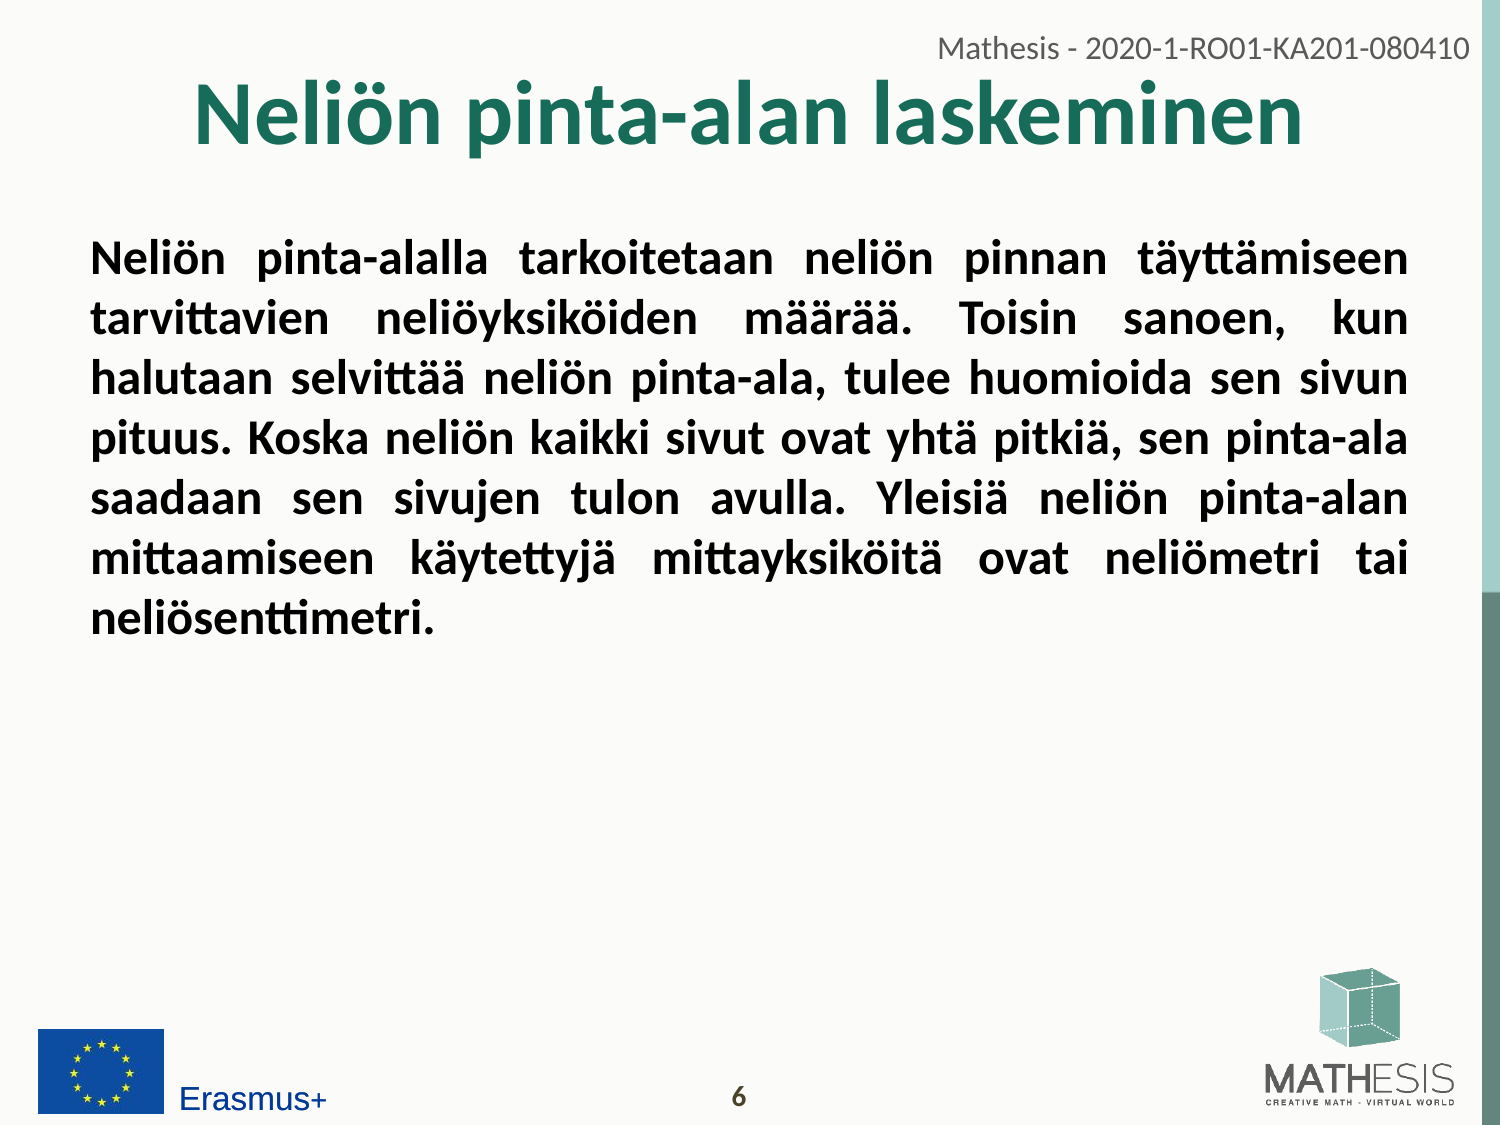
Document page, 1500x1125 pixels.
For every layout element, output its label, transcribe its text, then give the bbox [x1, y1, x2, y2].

list Neliön pinta-alalla tarkoitetaan neliön pinnan täyttämiseen tarvittavien neliöyksiköiden määrää. Toisin sanoen, kun halutaan selvittää neliön pinta-ala, tulee huomioida sen sivun pituus. Koska neliön kaikki sivut ovat yhtä pitkiä, sen pinta-ala saadaan sen sivujen tulon avulla. Yleisiä neliön pinta-alan mittaamiseen käytettyjä mittayksiköitä ovat neliömetri tai neliösenttimetri. [75, 216, 1425, 959]
title Neliön pinta-alan laskeminen [75, 45, 1425, 216]
picture [38, 1029, 164, 1114]
